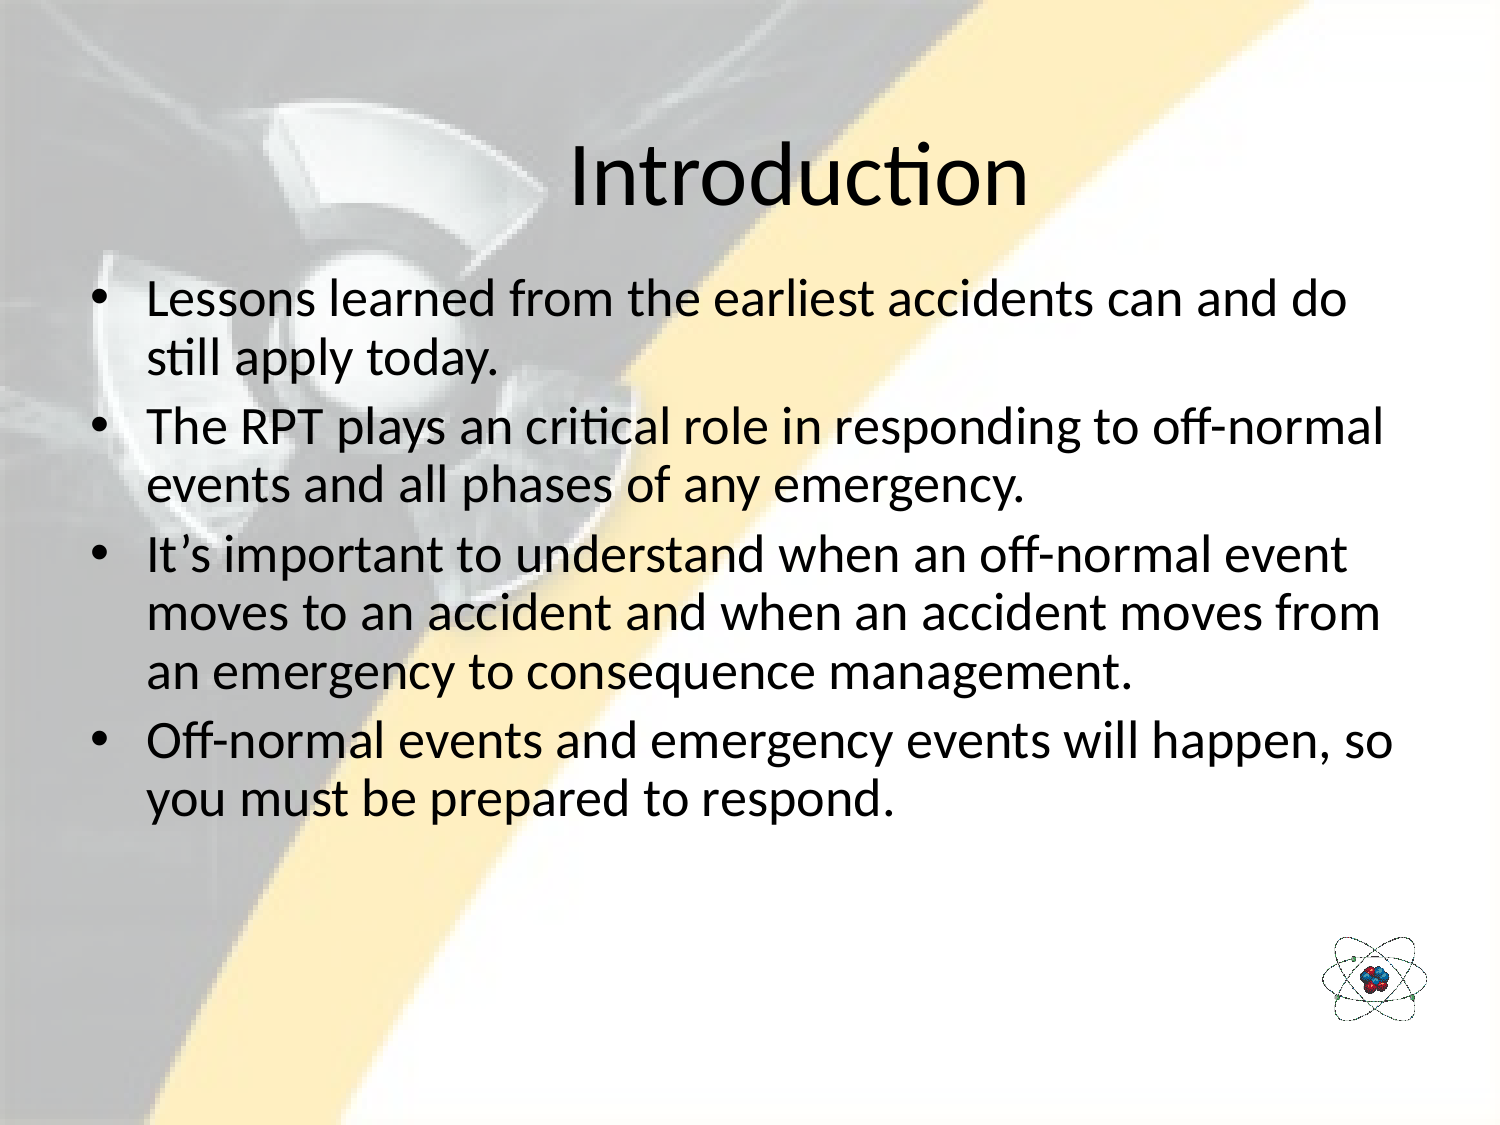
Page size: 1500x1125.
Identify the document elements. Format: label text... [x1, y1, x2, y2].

list Lessons learned from the earliest accidents can and do still apply today. The RPT plays an critical role in responding to off-normal events and all phases of any emergency. It’s important to understand when an off-normal event moves to an accident and when an accident moves from an emergency to consequence management. Off-normal events and emergency events will happen, so you must be prepared to respond. [75, 262, 1425, 1005]
picture [1322, 937, 1427, 1021]
title Introduction [162, 75, 1438, 263]
